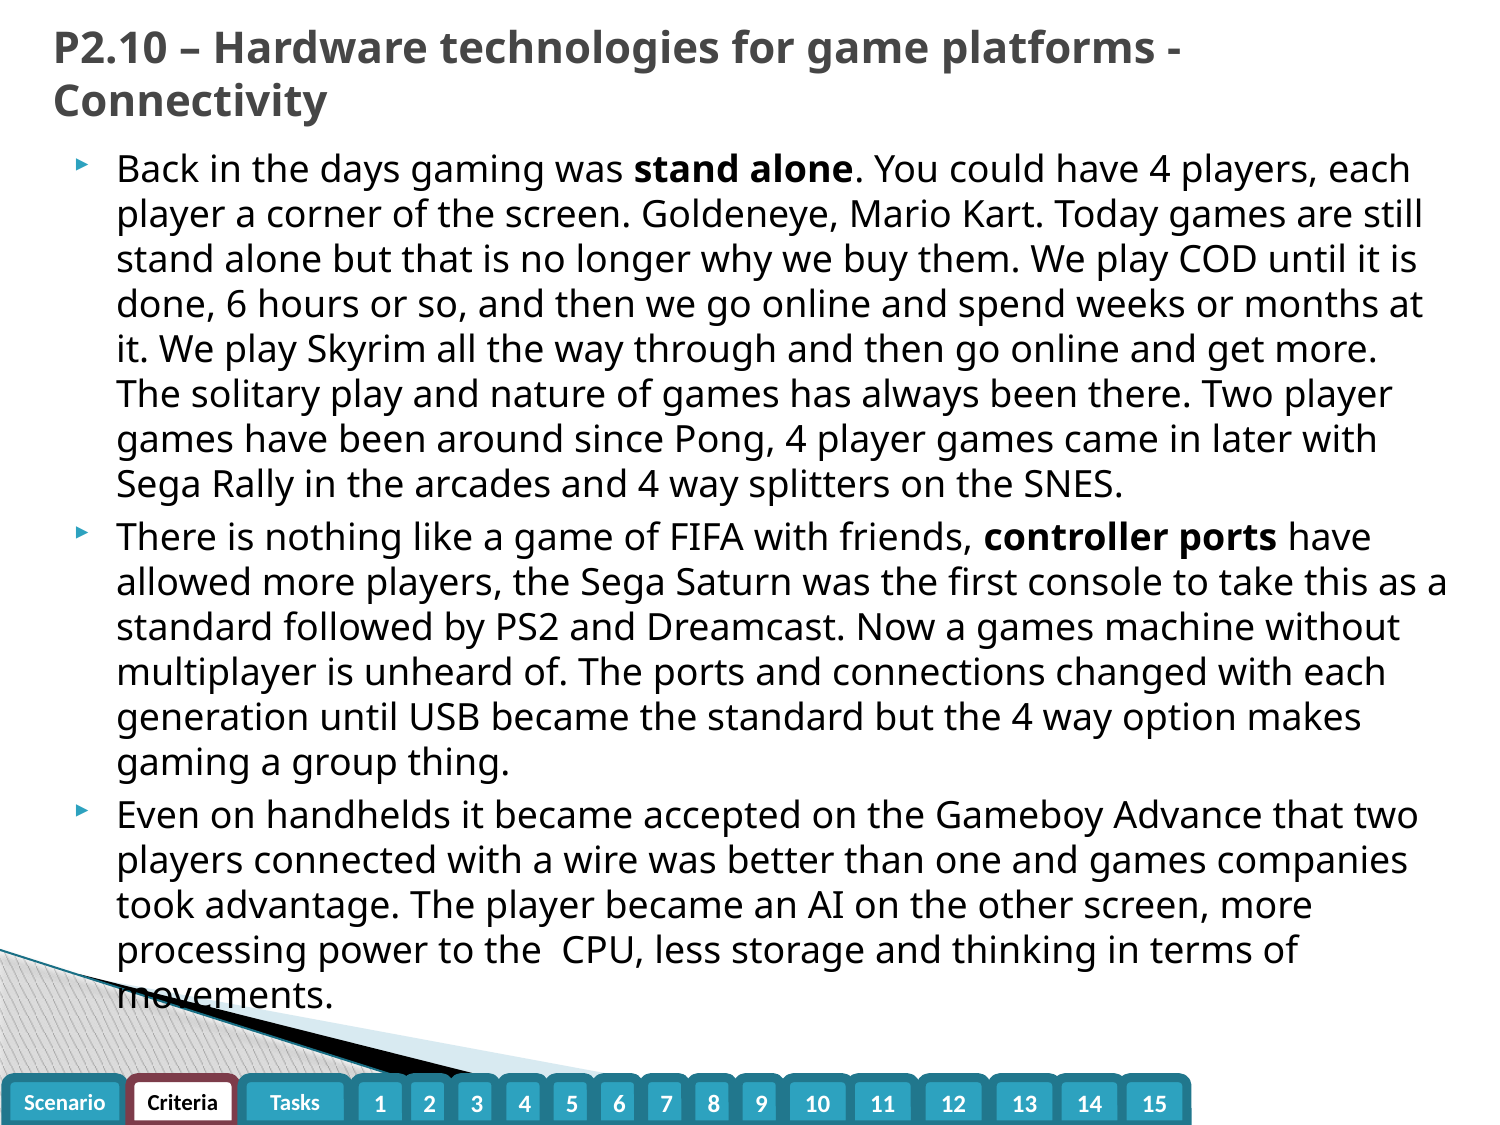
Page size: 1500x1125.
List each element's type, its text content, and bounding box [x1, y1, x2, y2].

list Back in the days gaming was stand alone. You could have 4 players, each player a corner of the screen. Goldeneye, Mario Kart. Today games are still stand alone but that is no longer why we buy them. We play COD until it is done, 6 hours or so, and then we go online and spend weeks or months at it. We play Skyrim all the way through and then go online and get more. The solitary play and nature of games has always been there. Two player games have been around since Pong, 4 player games came in later with Sega Rally in the arcades and 4 way splitters on the SNES. There is nothing like a game of FIFA with friends, controller ports have allowed more players, the Sega Saturn was the first console to take this as a standard followed by PS2 and Dreamcast. Now a games machine without multiplayer is unheard of. The ports and connections changed with each generation until USB became the standard but the 4 way option makes gaming a group thing. Even on handhelds it became accepted on the Gameboy Advance that two players connected with a wire was better than one and games companies took advantage. The player became an AI on the other screen, more processing power to the CPU, less storage and thinking in terms of movements. [41, 137, 1471, 1047]
title P2.10 – Hardware technologies for game platforms - Connectivity [37, 19, 1471, 126]
